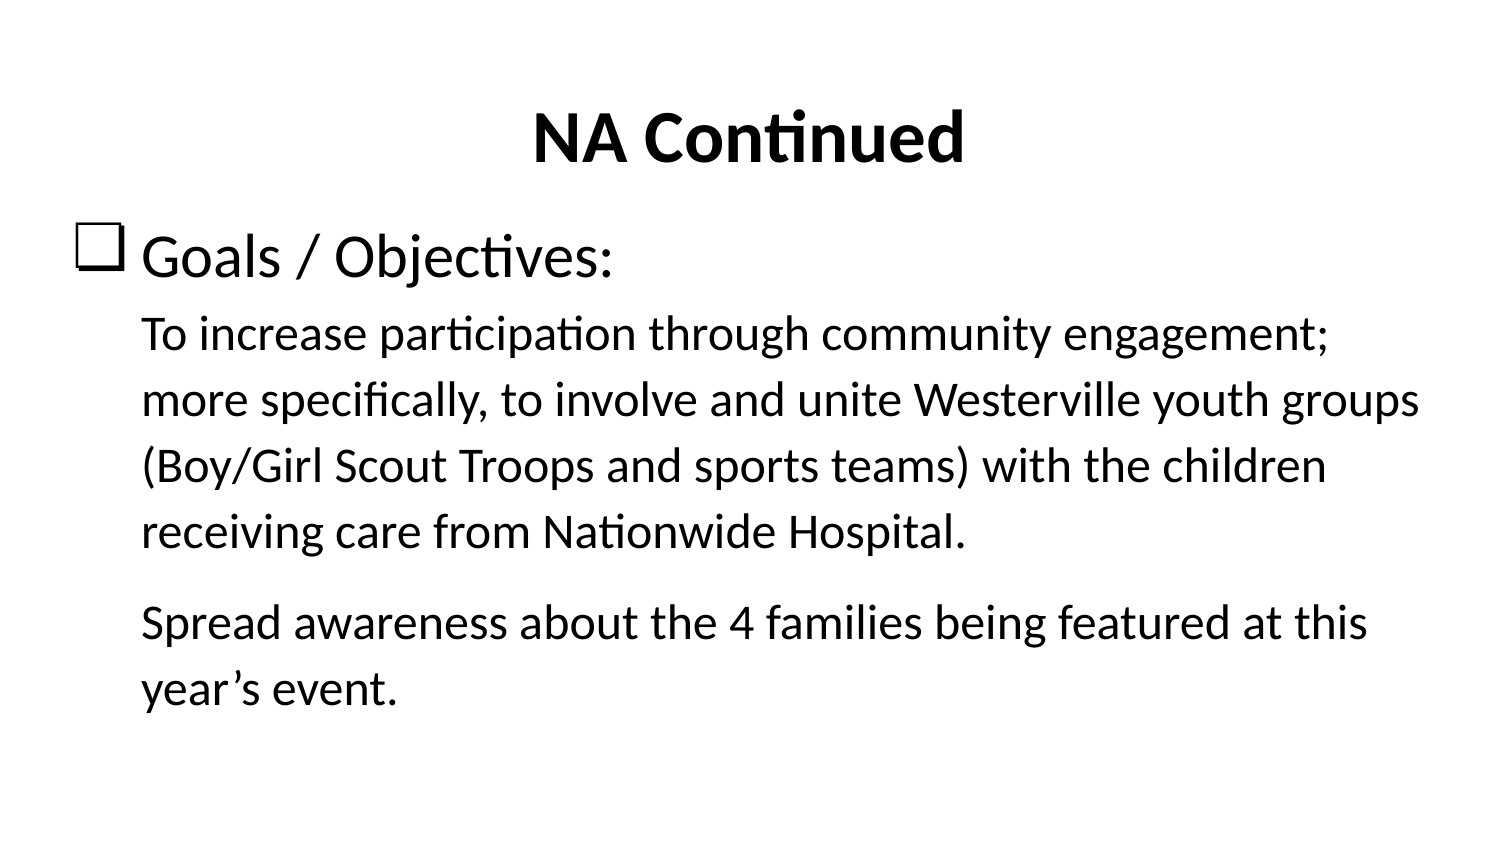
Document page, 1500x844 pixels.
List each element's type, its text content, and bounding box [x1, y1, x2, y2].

title NA Continued [51, 72, 1449, 167]
list Goals / Objectives: To increase participation through community engagement; more specifically, to involve and unite Westerville youth groups (Boy/Girl Scout Troops and sports teams) with the children receiving care from Nationwide Hospital. Spread awareness about the 4 families being featured at this year’s event. [51, 189, 1449, 750]
